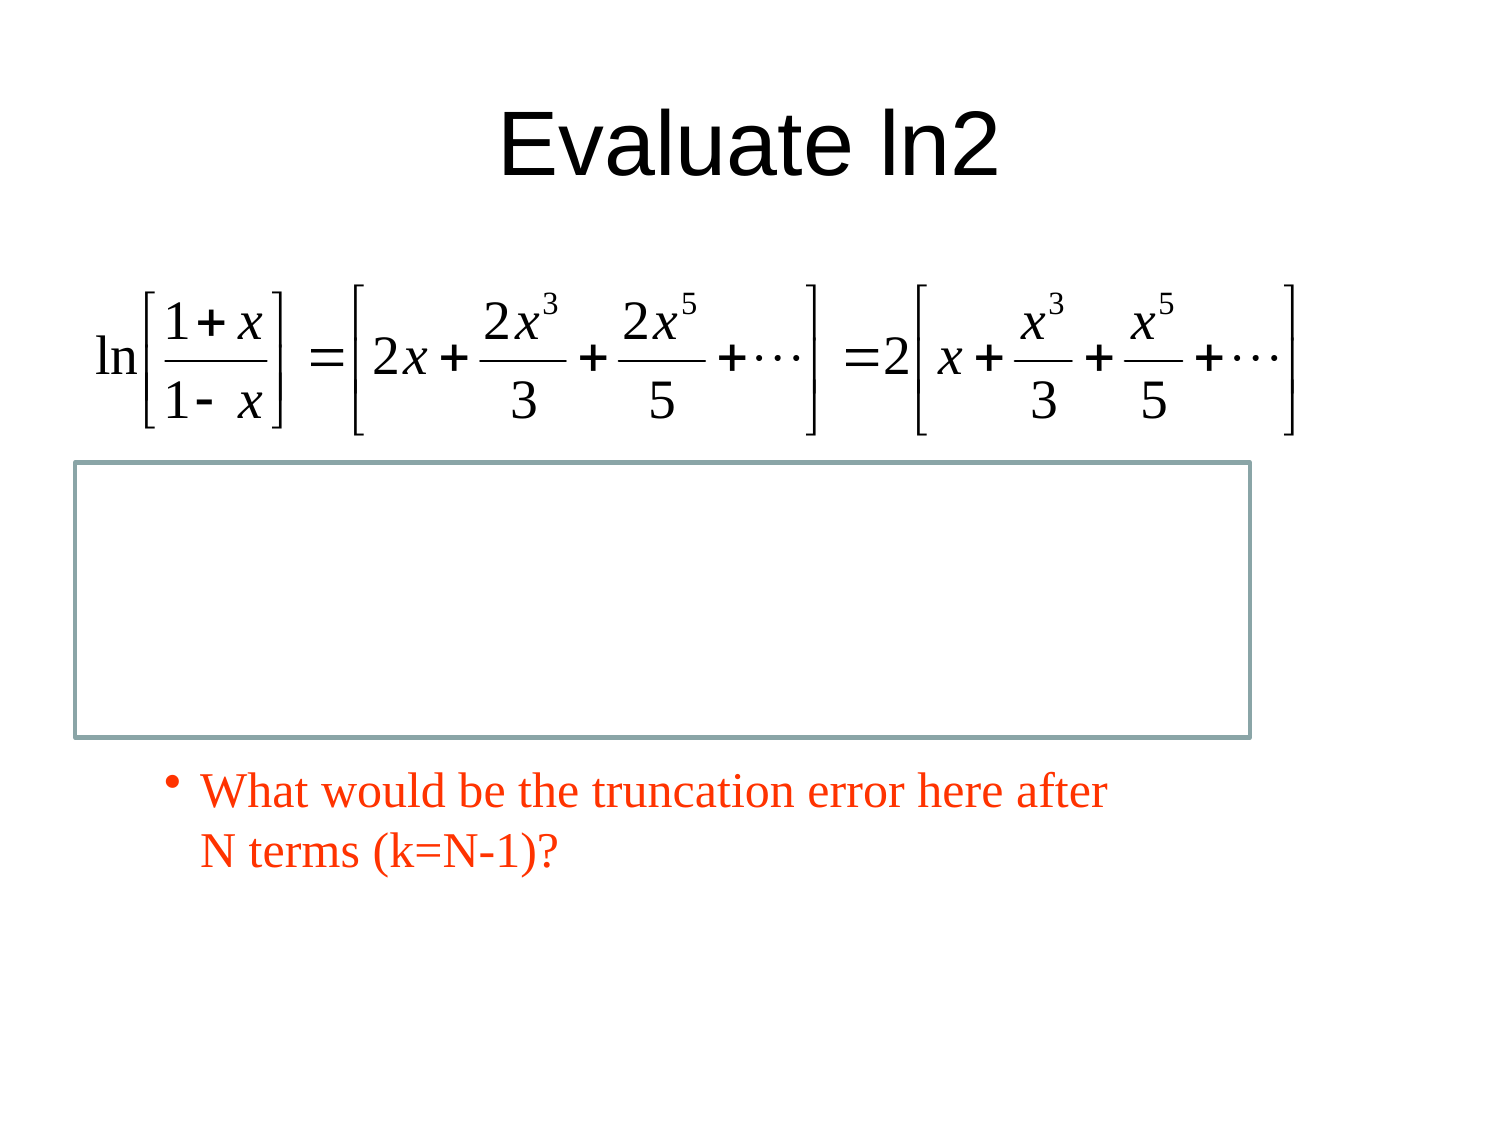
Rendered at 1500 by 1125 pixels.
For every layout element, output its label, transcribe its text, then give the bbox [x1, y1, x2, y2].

title Evaluate ln2 [74, 44, 1426, 233]
text_box [73, 460, 1252, 740]
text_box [87, 274, 1315, 720]
text_box What would be the truncation error here after N terms (k=N-1)? [150, 749, 1163, 885]
